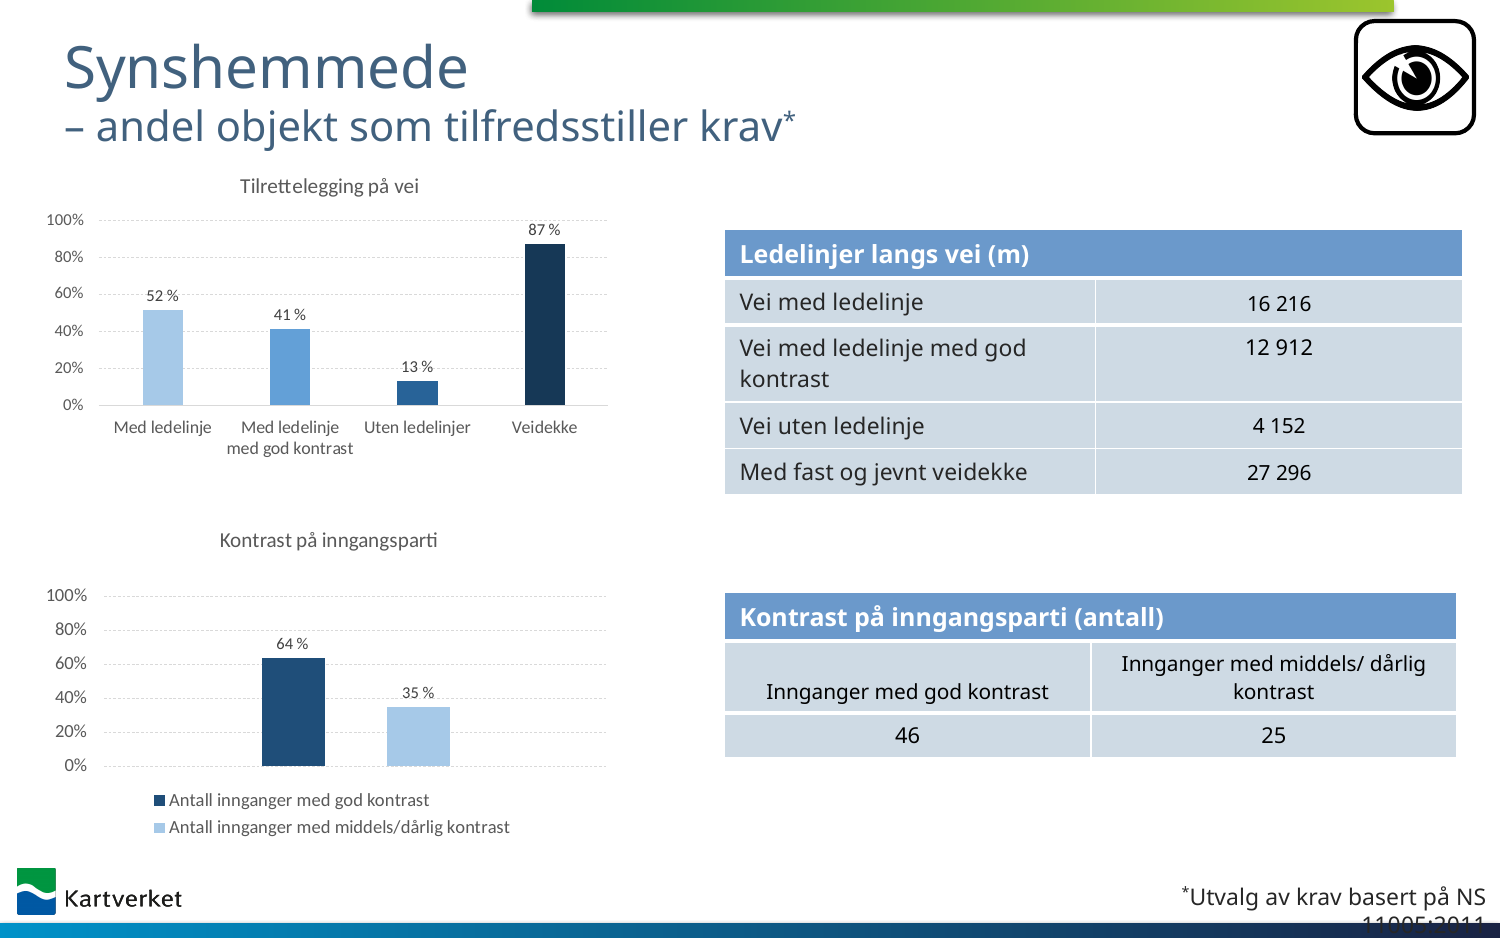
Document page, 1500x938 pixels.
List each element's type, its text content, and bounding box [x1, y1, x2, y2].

table_cell Innganger med god kontrast [725, 643, 1090, 711]
table_cell Med fast og jevnt veidekke [725, 449, 1095, 494]
picture [41, 520, 617, 846]
table_cell 25 [1092, 715, 1456, 757]
table_cell 16 216 [1096, 280, 1462, 323]
text_box Synshemmede – andel objekt som tilfredsstiller krav* [49, 24, 1431, 158]
table_cell 4 152 [1096, 403, 1462, 448]
table_header Kontrast på inngangsparti (antall) [725, 593, 1456, 639]
table_cell Innganger med middels/ dårlig kontrast [1092, 643, 1456, 711]
table_cell Vei med ledelinje [725, 280, 1095, 323]
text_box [1355, 20, 1475, 134]
table_cell Vei med ledelinje med god kontrast [725, 327, 1095, 401]
text_box *Utvalg av krav basert på NS 11005:2011 [1068, 873, 1500, 938]
table_cell Vei uten ledelinje [725, 403, 1095, 448]
picture [41, 166, 618, 492]
table_cell 27 296 [1096, 449, 1462, 494]
table_header Ledelinjer langs vei (m) [725, 230, 1462, 276]
table_cell 46 [725, 715, 1090, 757]
table_cell 12 912 [1096, 327, 1462, 401]
